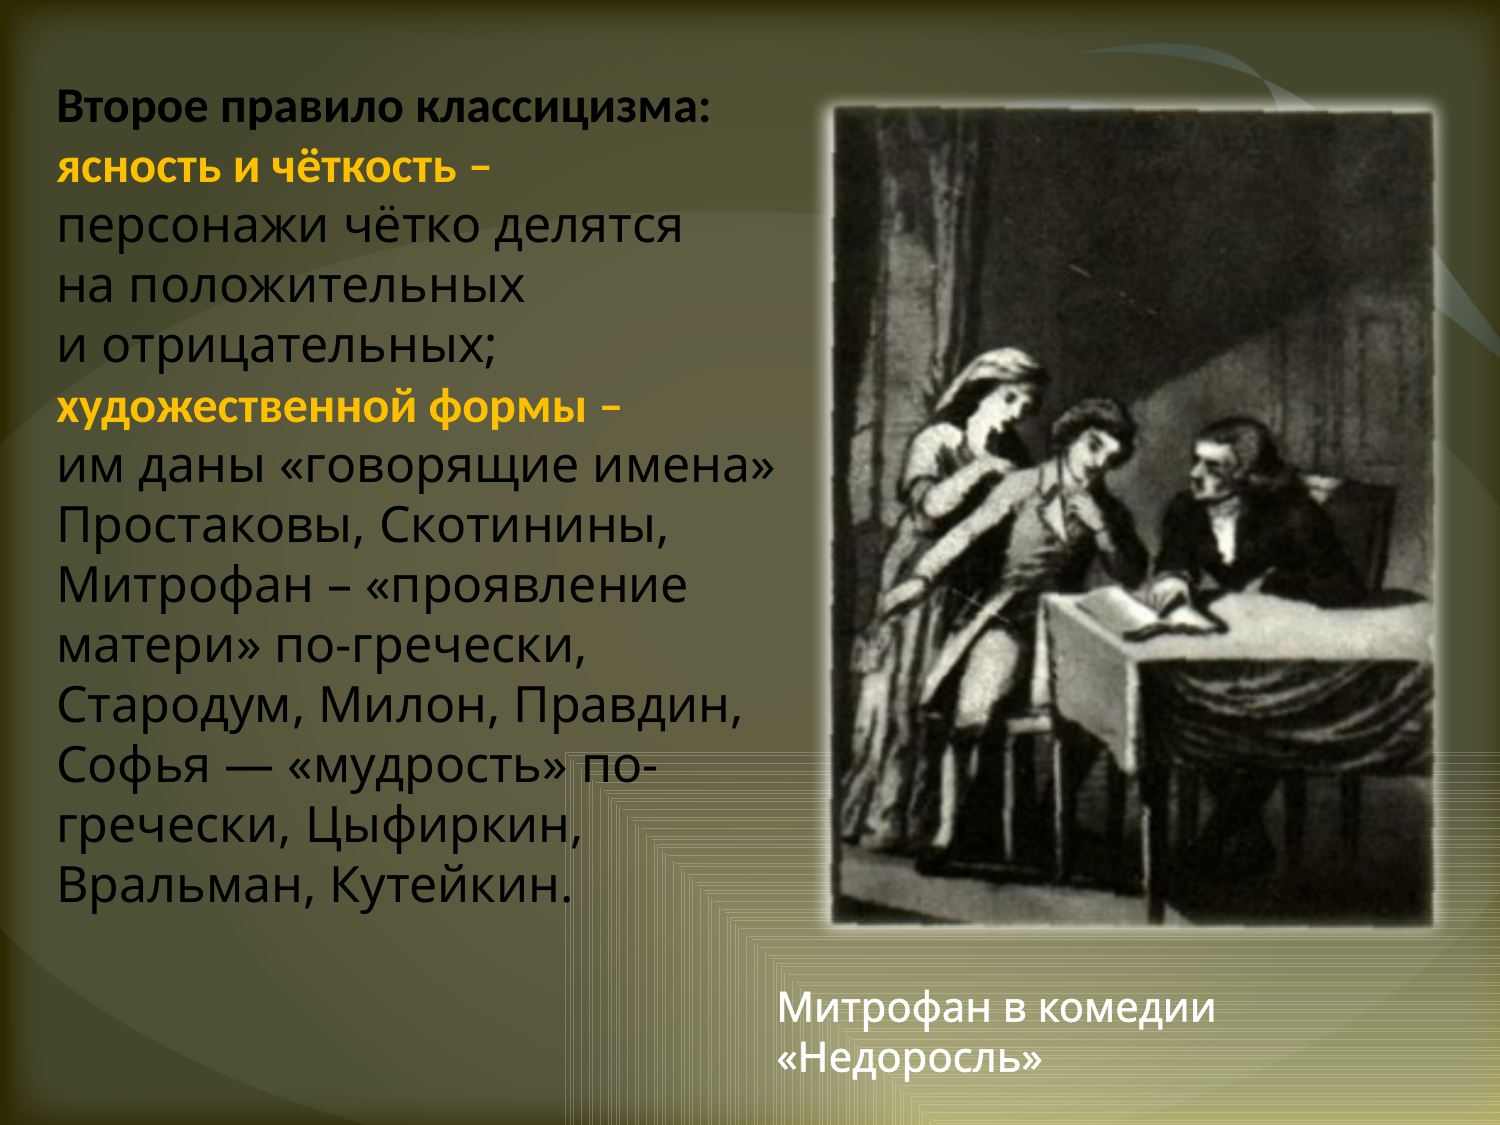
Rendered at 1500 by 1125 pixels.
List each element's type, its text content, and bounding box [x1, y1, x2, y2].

picture [0, 0, 1500, 1125]
title Второе правило классицизма: ясность и чёткость – персонажи чётко делятся на положительных и отрицательных; художественной формы – им даны «говорящие имена» Простаковы, Скотинины, Митрофан – «проявление матери» по-гречески, Стародум, Милон, Правдин, Софья — «мудрость» по-гречески, Цыфиркин, Вральман, Кутейкин. [41, 115, 809, 921]
text_box Митрофан в комедии «Недоросль» [761, 972, 1500, 1088]
